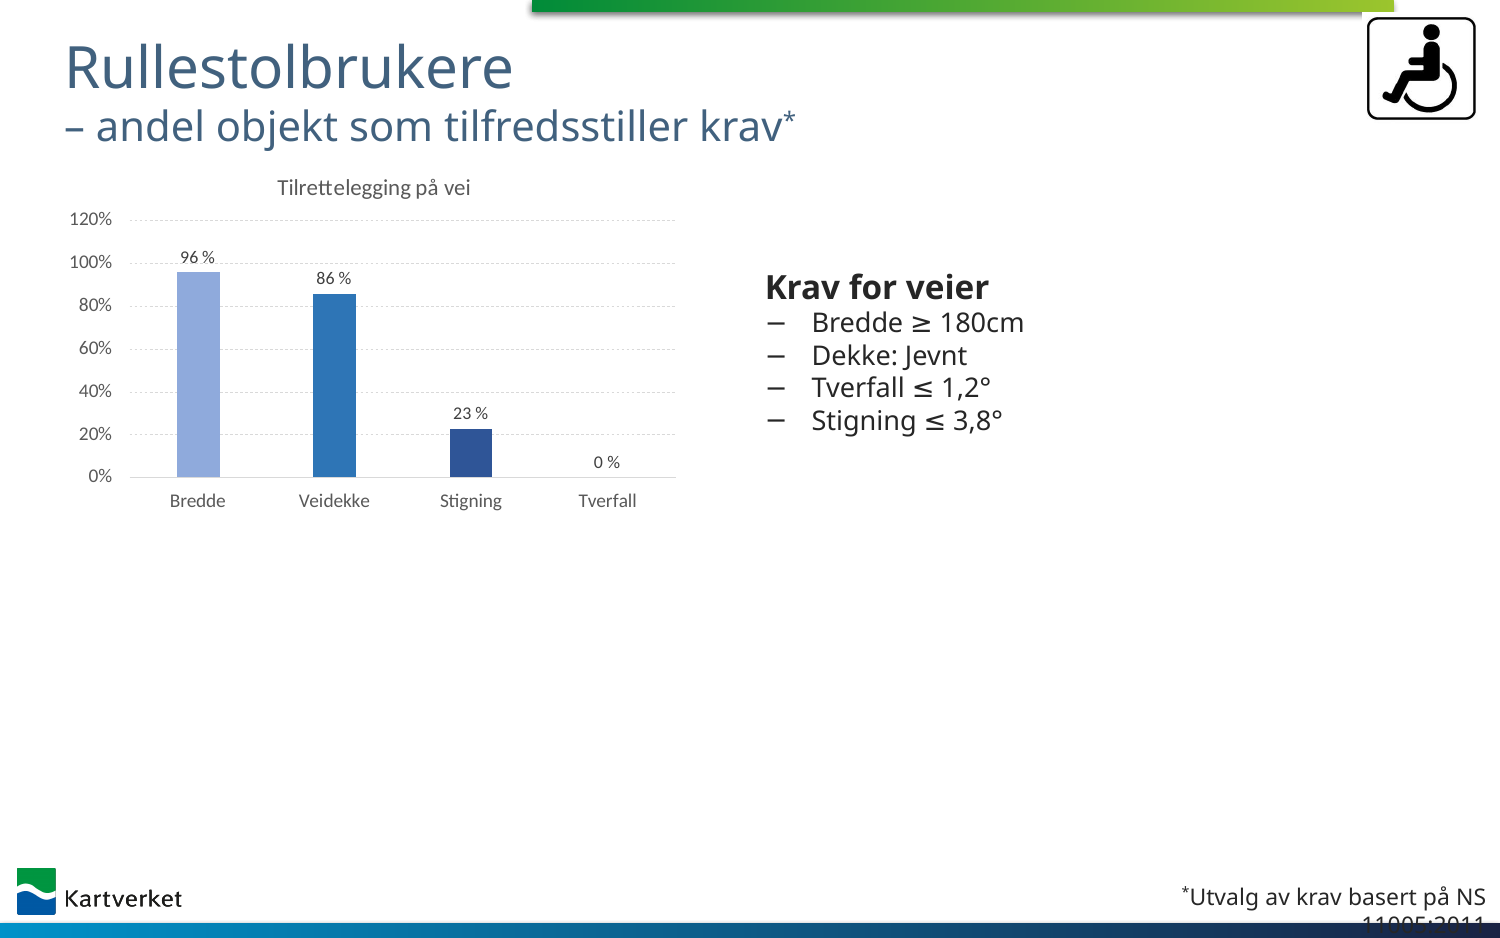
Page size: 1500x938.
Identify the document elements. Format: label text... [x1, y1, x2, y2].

text_box *Utvalg av krav basert på NS 11005:2011 [1068, 873, 1500, 938]
text_box Rullestolbrukere – andel objekt som tilfredsstiller krav* [49, 25, 1431, 158]
picture [1362, 12, 1481, 126]
text_box Krav for veier Bredde ≥ 180cm Dekke: Jevnt Tverfall ≤ 1,2° Stigning ≤ 3,8° [750, 258, 1234, 444]
picture [62, 166, 687, 519]
